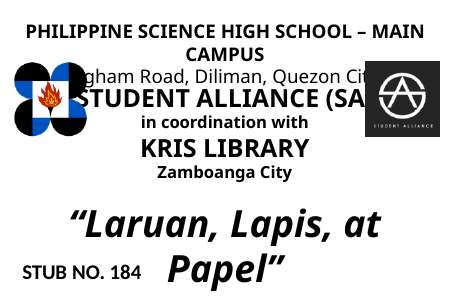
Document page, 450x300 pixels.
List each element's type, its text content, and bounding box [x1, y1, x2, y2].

picture [12, 60, 88, 137]
picture [364, 60, 441, 137]
text_box STUB NO. 184 [7, 251, 213, 292]
text_box STUDENT ALLIANCE (SA) in coordination with KRIS LIBRARY Zamboanga City [0, 74, 450, 190]
text_box PHILIPPINE SCIENCE HIGH SCHOOL – MAIN CAMPUS Agham Road, Diliman, Quezon City [0, 12, 450, 74]
text_box “Laruan, Lapis, at Papel” [0, 192, 450, 298]
